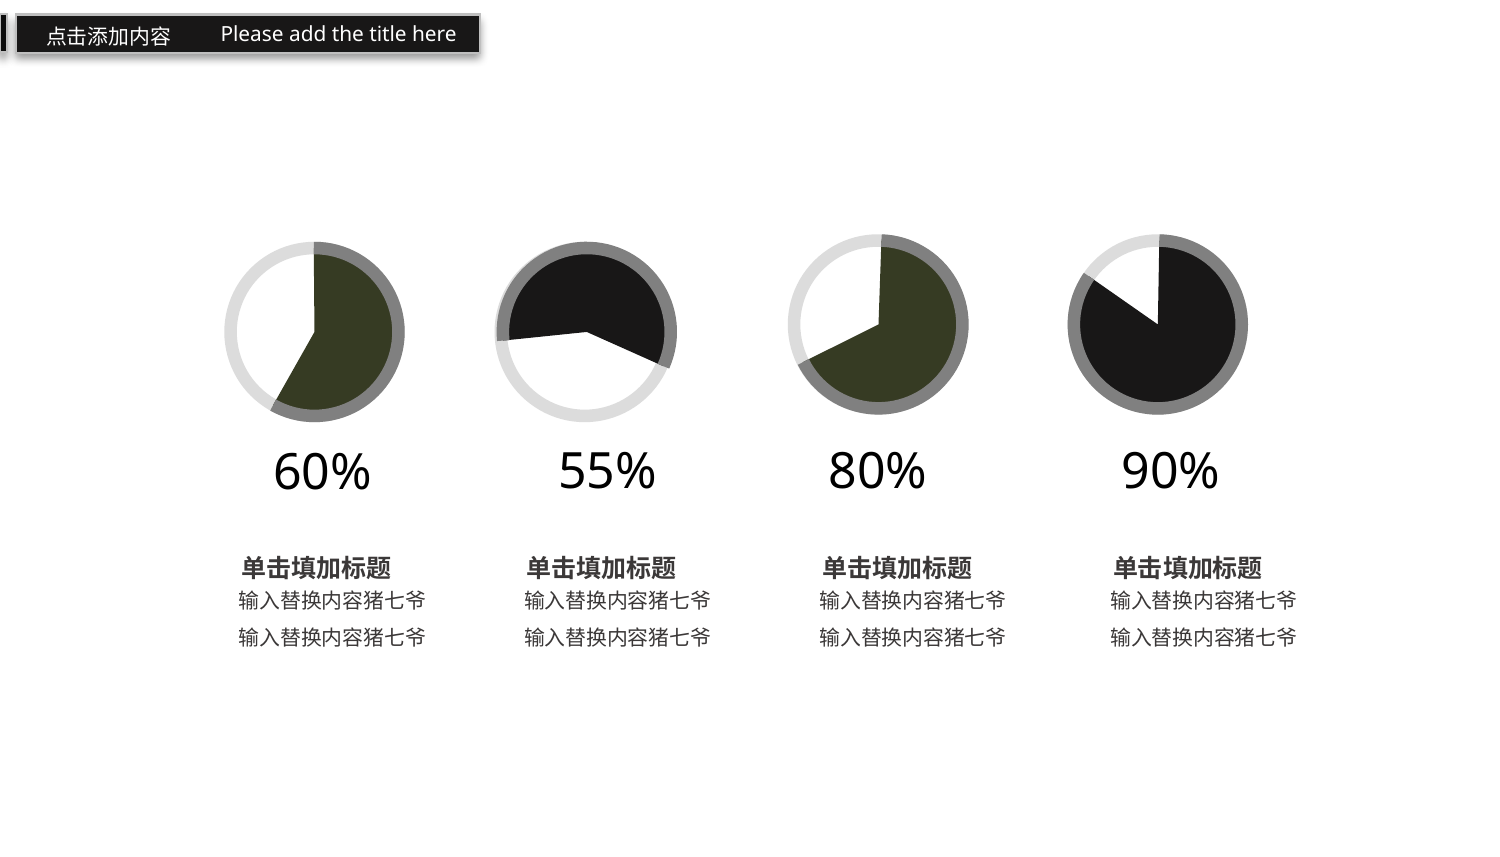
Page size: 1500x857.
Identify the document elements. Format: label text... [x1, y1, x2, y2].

text_box 输入替换内容猪七爷 输入替换内容猪七爷 [171, 579, 494, 658]
text_box 单击填加标题 [1085, 546, 1292, 583]
text_box 输入替换内容猪七爷 输入替换内容猪七爷 [456, 580, 751, 658]
text_box 90% [1107, 430, 1242, 506]
text_box 55% [543, 430, 679, 506]
text_box 80% [813, 430, 949, 506]
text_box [793, 240, 963, 409]
text_box [15, 13, 481, 54]
text_box [1089, 240, 1159, 323]
text_box [0, 13, 8, 53]
text_box 单击填加标题 [498, 546, 705, 583]
text_box [1073, 240, 1242, 409]
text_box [500, 248, 671, 416]
text_box 输入替换内容猪七爷 输入替换内容猪七爷 [751, 580, 1042, 658]
text_box Please add the title here [205, 12, 472, 53]
text_box 单击填加标题 [794, 546, 1001, 583]
text_box 单击填加标题 [213, 546, 420, 582]
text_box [230, 248, 399, 416]
text_box 60% [258, 431, 394, 507]
text_box 输入替换内容猪七爷 输入替换内容猪七爷 [1042, 580, 1365, 658]
